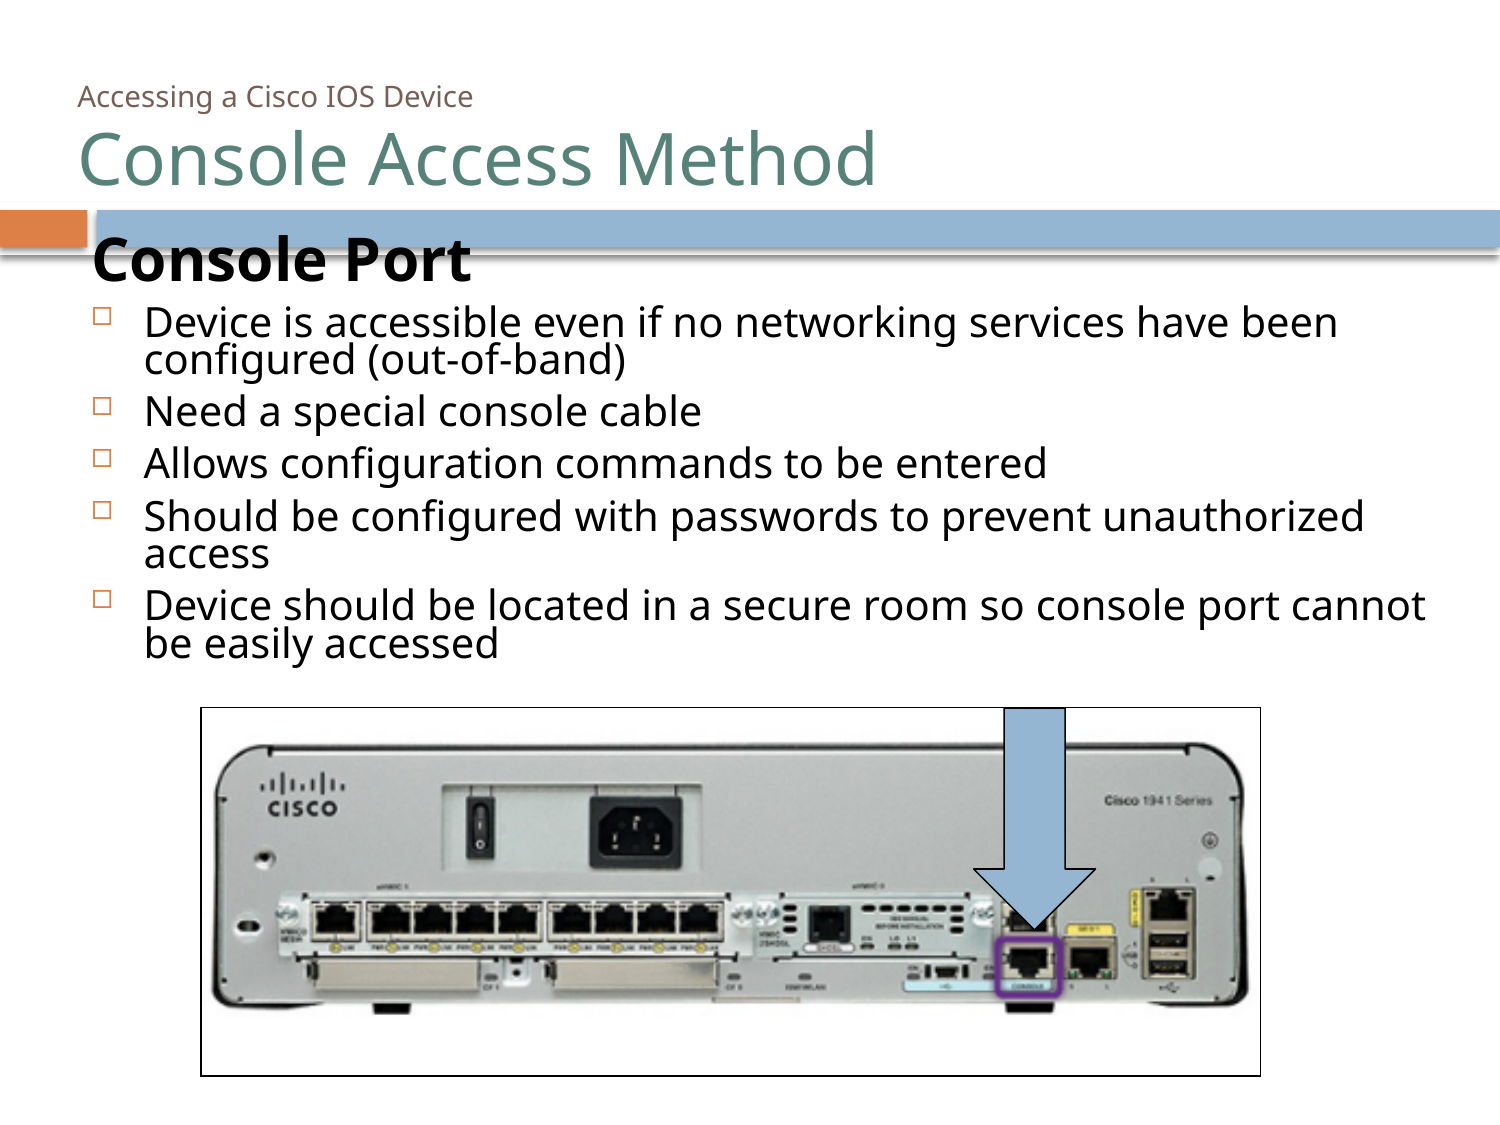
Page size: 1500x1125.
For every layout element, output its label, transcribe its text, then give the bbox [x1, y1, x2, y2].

title Accessing a Cisco IOS Device Console Access Method [62, 70, 1399, 208]
picture [201, 707, 1260, 1076]
list Console Port Device is accessible even if no networking services have been configured (out-of-band) Need a special console cable Allows configuration commands to be entered Should be configured with passwords to prevent unauthorized access Device should be located in a secure room so console port cannot be easily accessed [76, 230, 1444, 1076]
